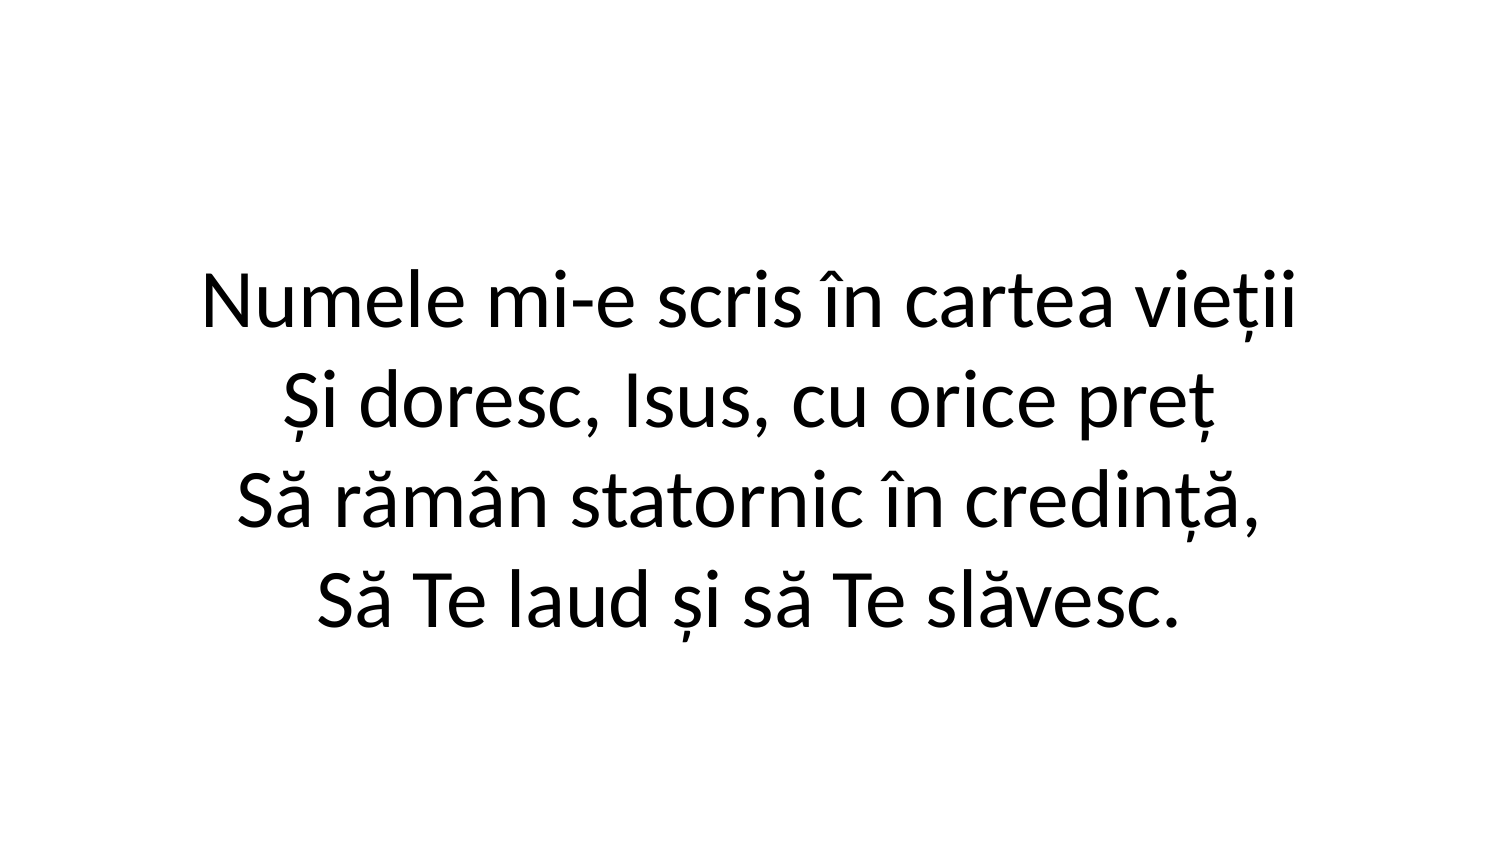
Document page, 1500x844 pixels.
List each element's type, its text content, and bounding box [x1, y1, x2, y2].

text_box Numele mi-e scris în cartea vieții Și doresc, Isus, cu orice preț Să rămân statornic în credință, Să Te laud și să Te slăvesc. [185, 192, 1315, 652]
